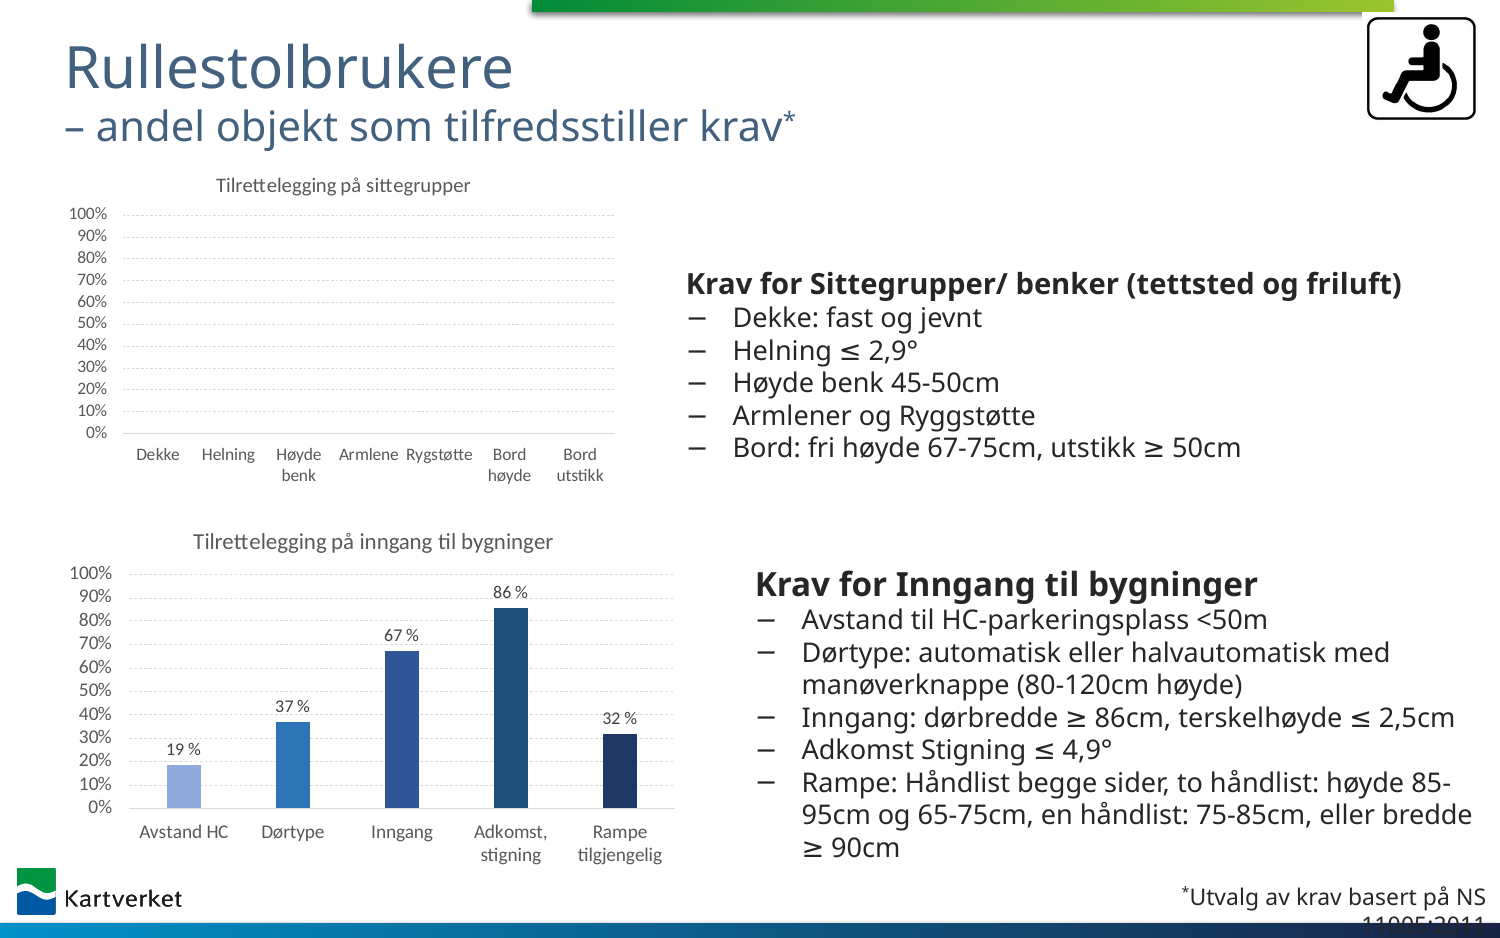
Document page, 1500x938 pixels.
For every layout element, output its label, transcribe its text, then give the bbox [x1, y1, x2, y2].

picture [1362, 12, 1481, 126]
text_box Rullestolbrukere – andel objekt som tilfredsstiller krav* [49, 25, 1431, 158]
picture [62, 166, 625, 492]
picture [62, 520, 685, 874]
text_box *Utvalg av krav basert på NS 11005:2011 [1068, 873, 1500, 938]
text_box Krav for Sittegrupper/ benker (tettsted og friluft) Dekke: fast og jevnt Helning ≤ 2,9° Høyde benk 45-50cm Armlener og Ryggstøtte Bord: fri høyde 67-75cm, utstikk ≥ 50cm [670, 258, 1418, 471]
text_box Krav for Inngang til bygninger Avstand til HC-parkeringsplass <50m Dørtype: automatisk eller halvautomatisk med manøverknappe (80-120cm høyde) Inngang: dørbredde ≥ 86cm, terskelhøyde ≤ 2,5cm Adkomst Stigning ≤ 4,9° Rampe: Håndlist begge sider, to håndlist: høyde 85-95cm og 65-75cm, en håndlist: 75-85cm, eller bredde ≥ 90cm [740, 555, 1491, 870]
